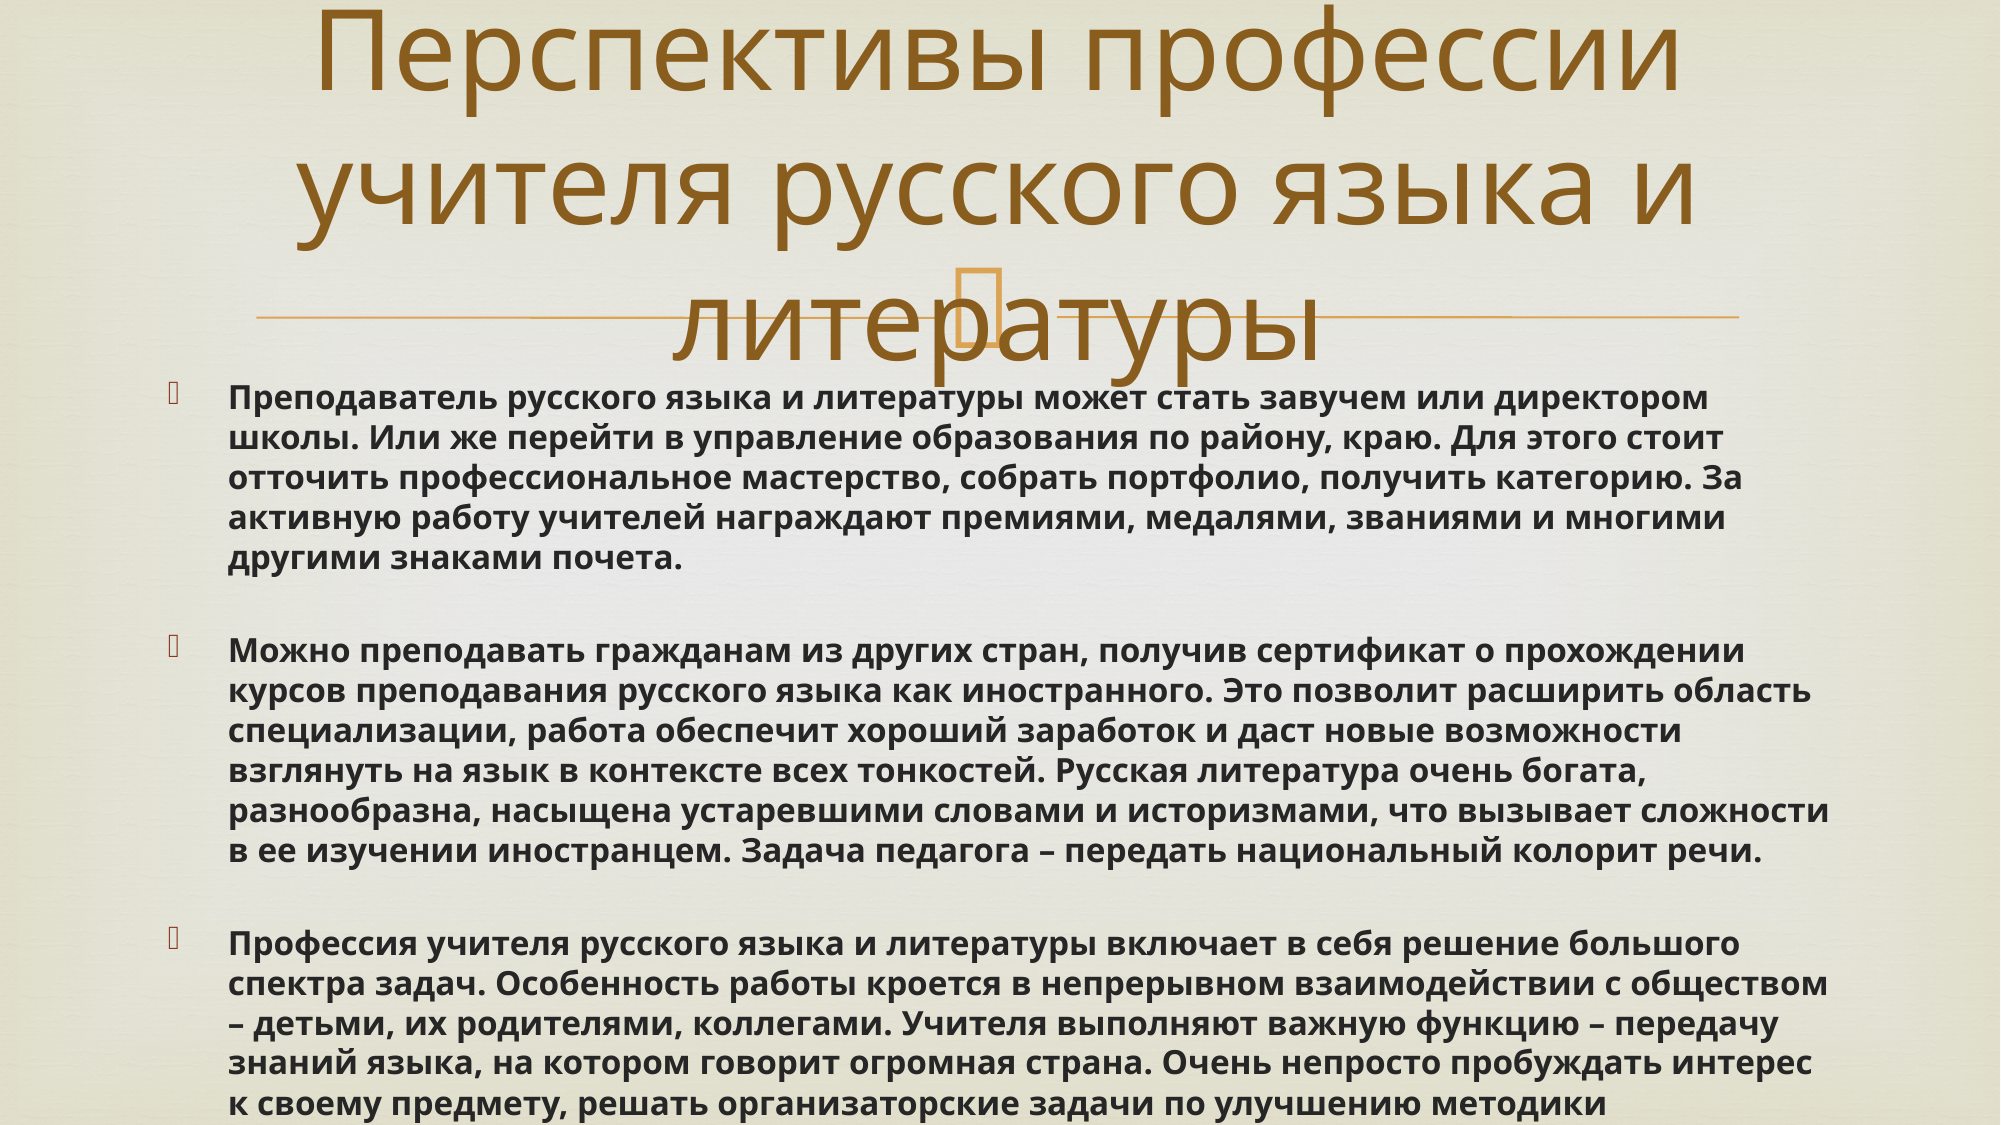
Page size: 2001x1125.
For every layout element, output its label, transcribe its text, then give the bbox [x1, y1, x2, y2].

title Перспективы профессии учителя русского языка и литературы [150, 93, 1848, 267]
list Преподаватель русского языка и литературы может стать завучем или директором школы. Или же перейти в управление образования по району, краю. Для этого стоит отточить профессиональное мастерство, собрать портфолио, получить категорию. За активную работу учителей награждают премиями, медалями, званиями и многими другими знаками почета. Можно преподавать гражданам из других стран, получив сертификат о прохождении курсов преподавания русского языка как иностранного. Это позволит расширить область специализации, работа обеспечит хороший заработок и даст новые возможности взглянуть на язык в контексте всех тонкостей. Русская литература очень богата, разнообразна, насыщена устаревшими словами и историзмами, что вызывает сложности в ее изучении иностранцем. Задача педагога – передать национальный колорит речи. Профессия учителя русского языка и литературы включает в себя решение большого спектра задач. Особенность работы кроется в непрерывном взаимодействии с обществом – детьми, их родителями, коллегами. Учителя выполняют важную функцию – передачу знаний языка, на котором говорит огромная страна. Очень непросто пробуждать интерес к своему предмету, решать организаторские задачи по улучшению методики преподавания, взаимодействовать с широким кругом людей, но если ко всему этому есть готовность – школа обязательно откроет двери целеустремленным и бескорыстным профессионалам. [152, 368, 1848, 1005]
